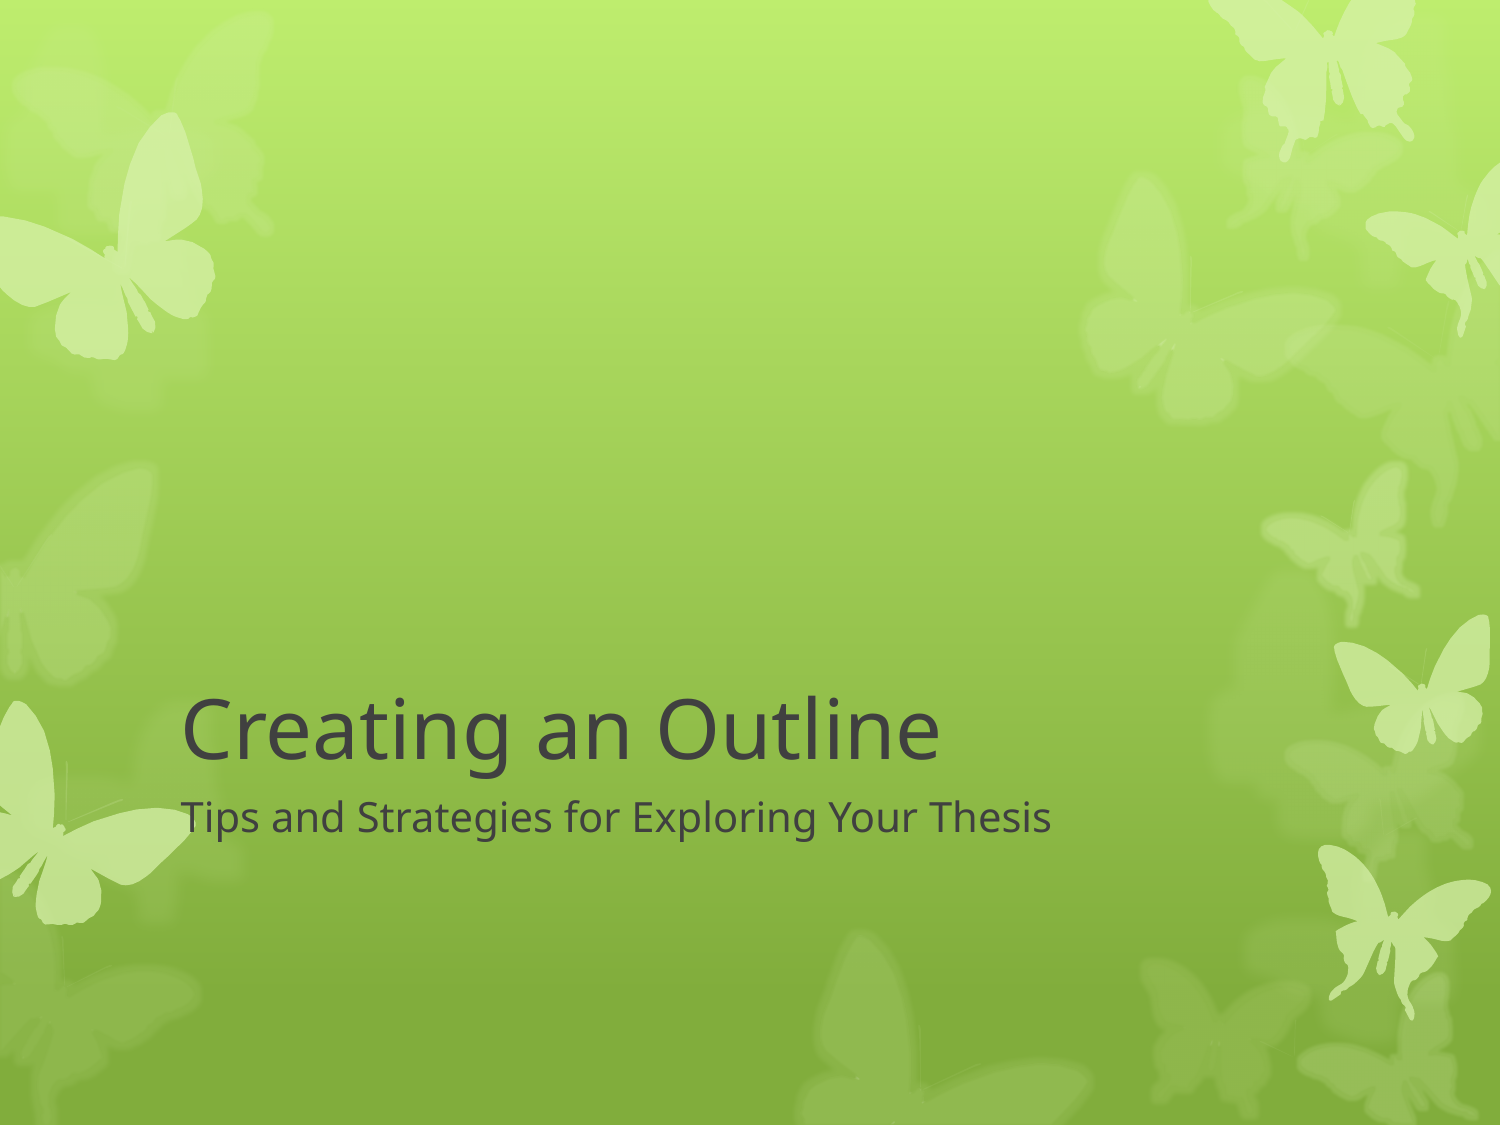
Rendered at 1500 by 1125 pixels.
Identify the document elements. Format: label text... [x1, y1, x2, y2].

title Creating an Outline [165, 542, 1334, 783]
subtitle Tips and Strategies for Exploring Your Thesis [165, 783, 1334, 925]
